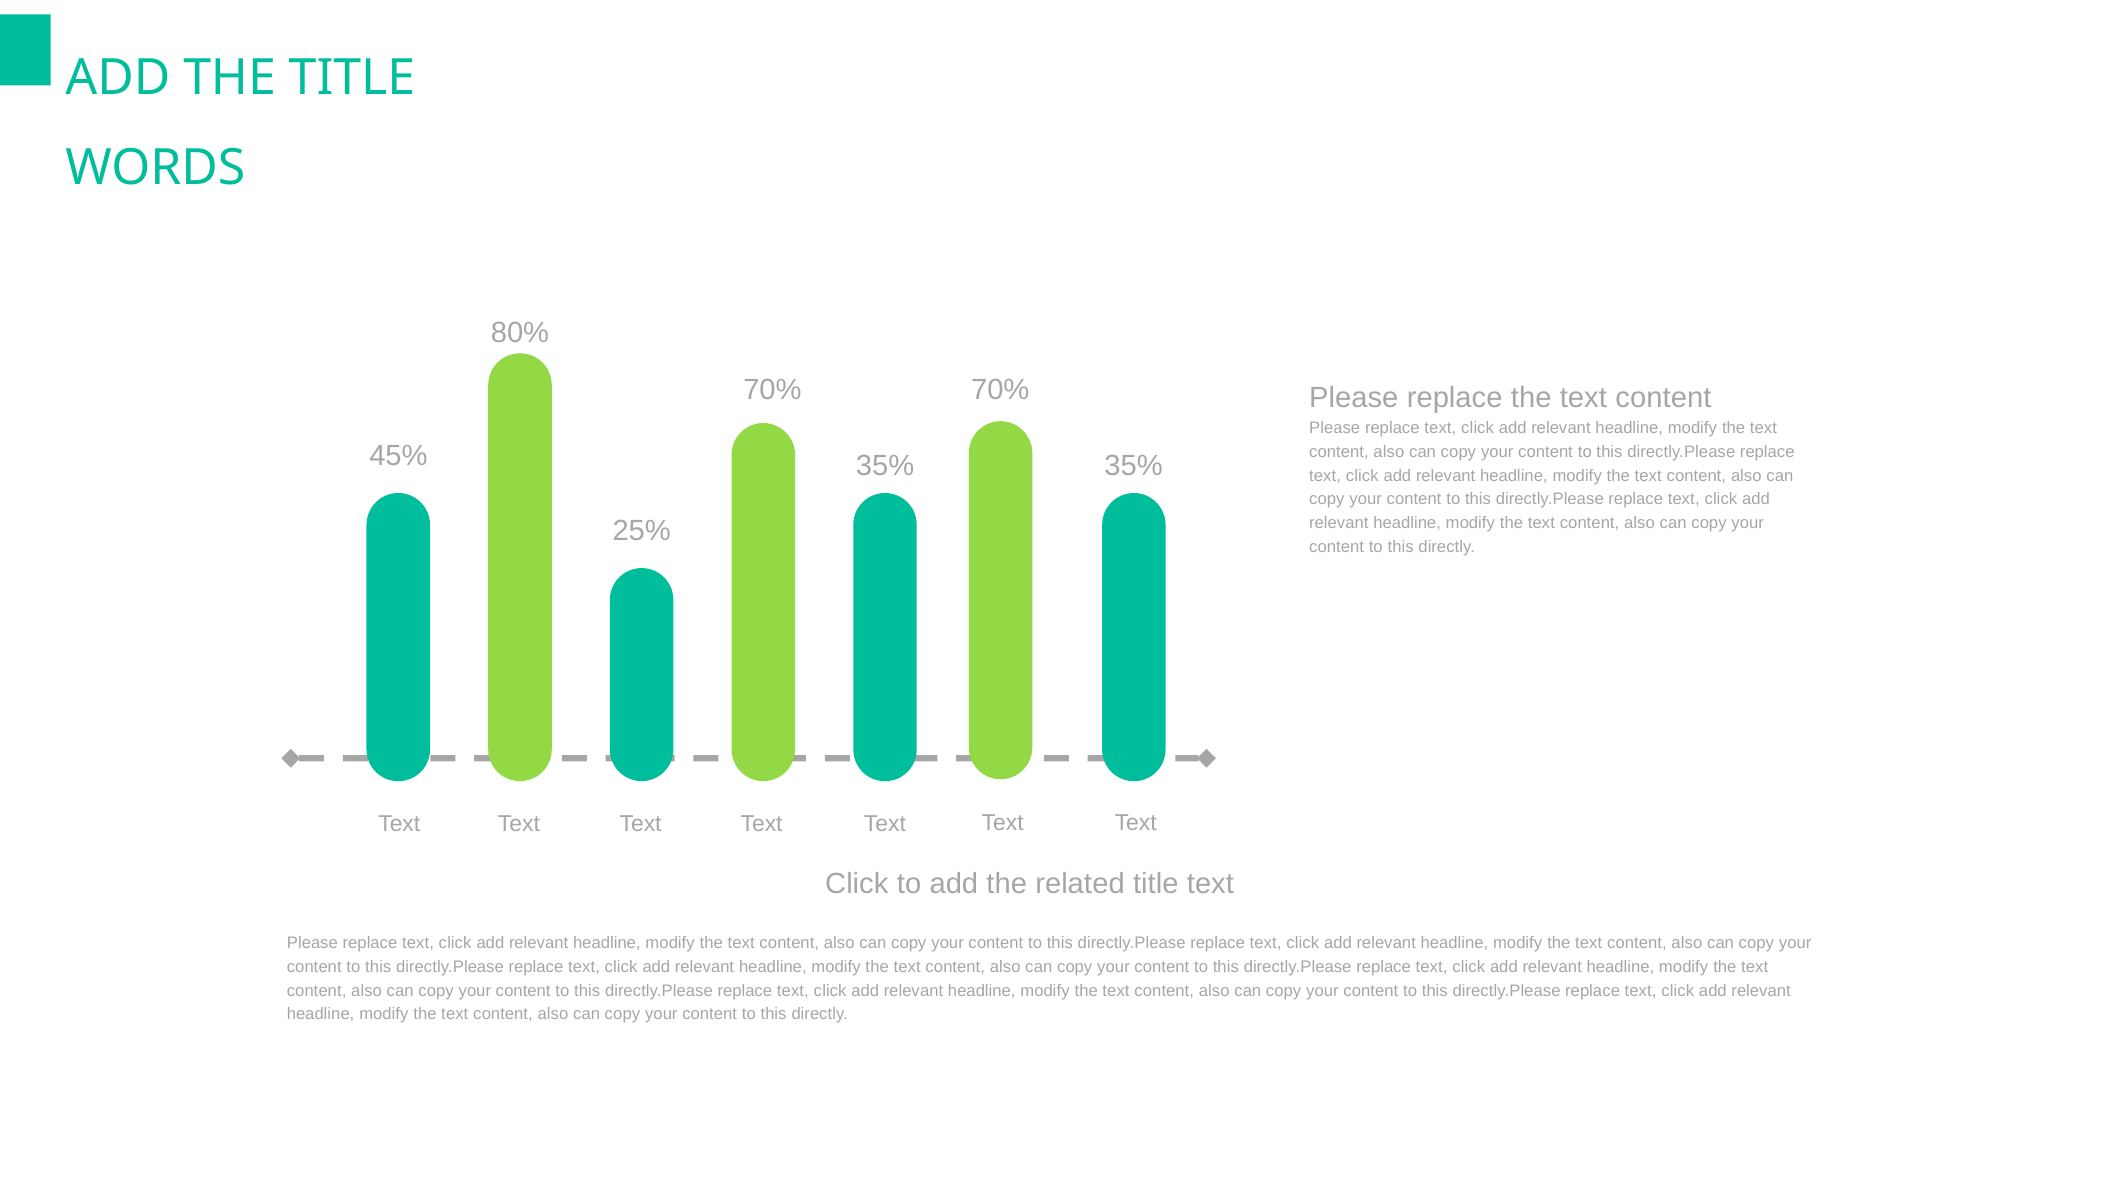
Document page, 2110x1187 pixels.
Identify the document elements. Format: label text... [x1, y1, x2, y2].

text_box Text [469, 804, 571, 835]
text_box 35% [848, 433, 922, 487]
text_box Text [816, 804, 954, 835]
text_box Please replace text, click add relevant headline, modify the text content, also can copy your content to this directly.Please replace text, click add relevant headline, modify the text content, also can copy your content to this directly.Please replace text, click add relevant headline, modify the text content, also can copy your content to this directly. [1309, 412, 1822, 557]
text_box 45% [361, 423, 436, 477]
text_box ADD THE TITLE WORDS [50, 7, 583, 202]
text_box [968, 421, 1033, 780]
text_box Text [571, 804, 692, 835]
text_box Please replace the text content [1309, 370, 1713, 413]
text_box [609, 568, 674, 782]
text_box Text [330, 804, 469, 835]
text_box [366, 492, 431, 782]
text_box 70% [963, 357, 1038, 411]
text_box 35% [1096, 433, 1171, 487]
text_box [1198, 752, 1213, 765]
text_box Text [1067, 804, 1205, 834]
text_box Please replace text, click add relevant headline, modify the text content, also can copy your content to this directly.Please replace text, click add relevant headline, modify the text content, also can copy your content to this directly.Please replace text, click add relevant headline, modify the text content, also can copy your content to this directly.Please replace text, click add relevant headline, modify the text content, also can copy your content to this directly.Please replace text, click add relevant headline, modify the text content, also can copy your content to this directly.Please replace text, click add relevant headline, modify the text content, also can copy your content to this directly. [286, 927, 1823, 1024]
text_box Click to add the related title text [825, 856, 1340, 899]
text_box 70% [735, 358, 810, 412]
text_box [1102, 492, 1166, 782]
text_box [488, 353, 552, 782]
text_box Text [692, 804, 816, 835]
text_box 80% [483, 300, 557, 355]
text_box 25% [605, 499, 679, 553]
text_box [731, 423, 796, 782]
text_box [284, 752, 303, 765]
text_box Text [934, 804, 1067, 834]
text_box [853, 492, 917, 782]
